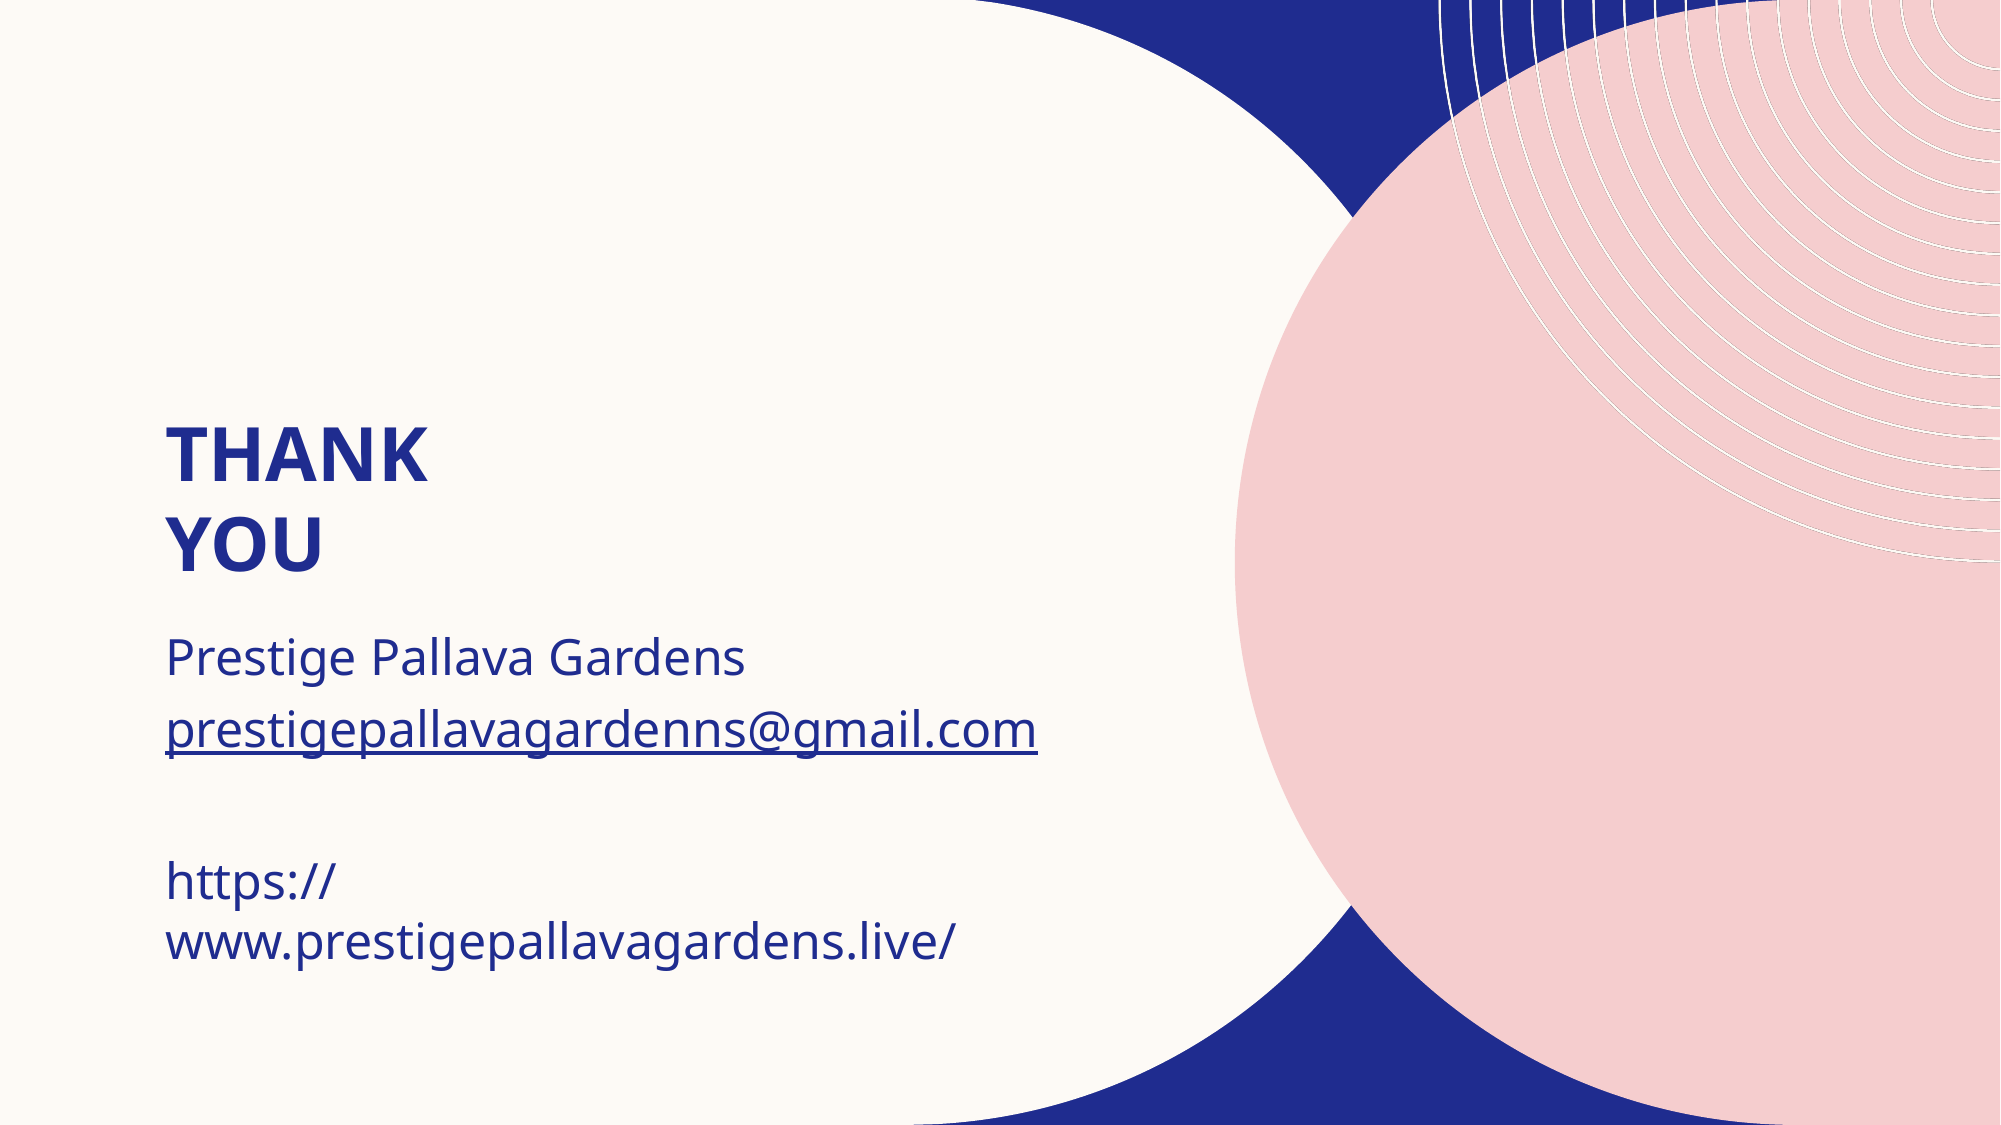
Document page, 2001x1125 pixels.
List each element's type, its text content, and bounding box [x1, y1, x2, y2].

picture [1438, 0, 2001, 563]
subtitle Prestige Pallava Gardens prestigepallavagardenns@gmail.com https://www.prestigepallavagardens.live/ [150, 625, 1088, 993]
title Thank you [150, 139, 1088, 587]
